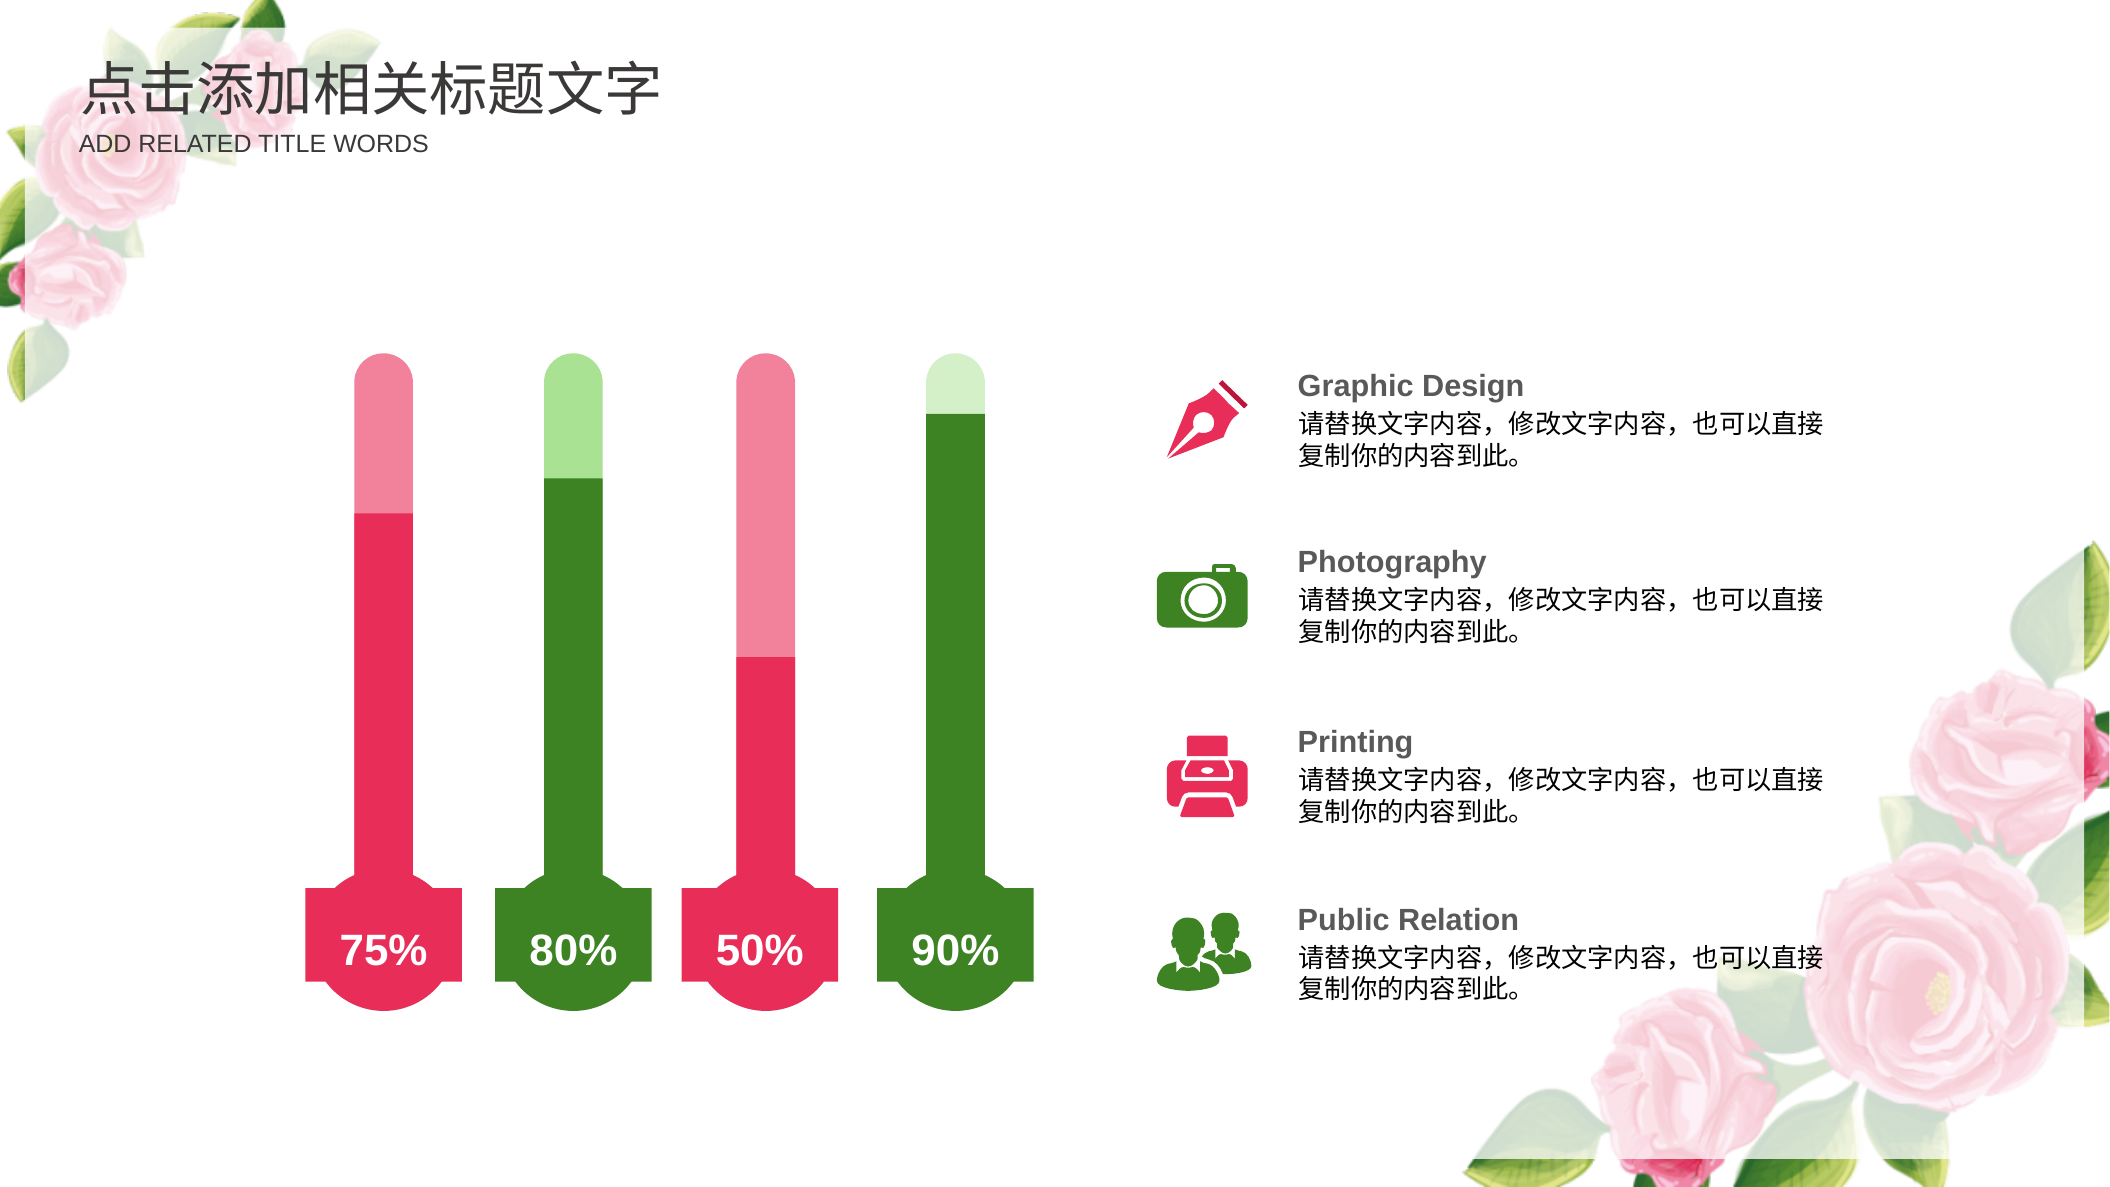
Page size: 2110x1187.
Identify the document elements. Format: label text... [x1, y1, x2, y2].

text_box 90% [1028, 888, 1034, 982]
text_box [311, 513, 456, 1011]
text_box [694, 657, 838, 1011]
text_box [1166, 695, 1864, 867]
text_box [883, 413, 1028, 1011]
text_box 点击添加相关标题文字 [64, 43, 679, 130]
picture [0, 0, 2110, 1187]
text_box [1156, 873, 1864, 1045]
text_box ADD RELATED TITLE WORDS [62, 119, 446, 166]
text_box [1166, 339, 1864, 512]
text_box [311, 353, 1028, 1011]
text_box 75% [305, 888, 311, 982]
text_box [501, 478, 646, 1011]
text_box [1156, 515, 1864, 687]
